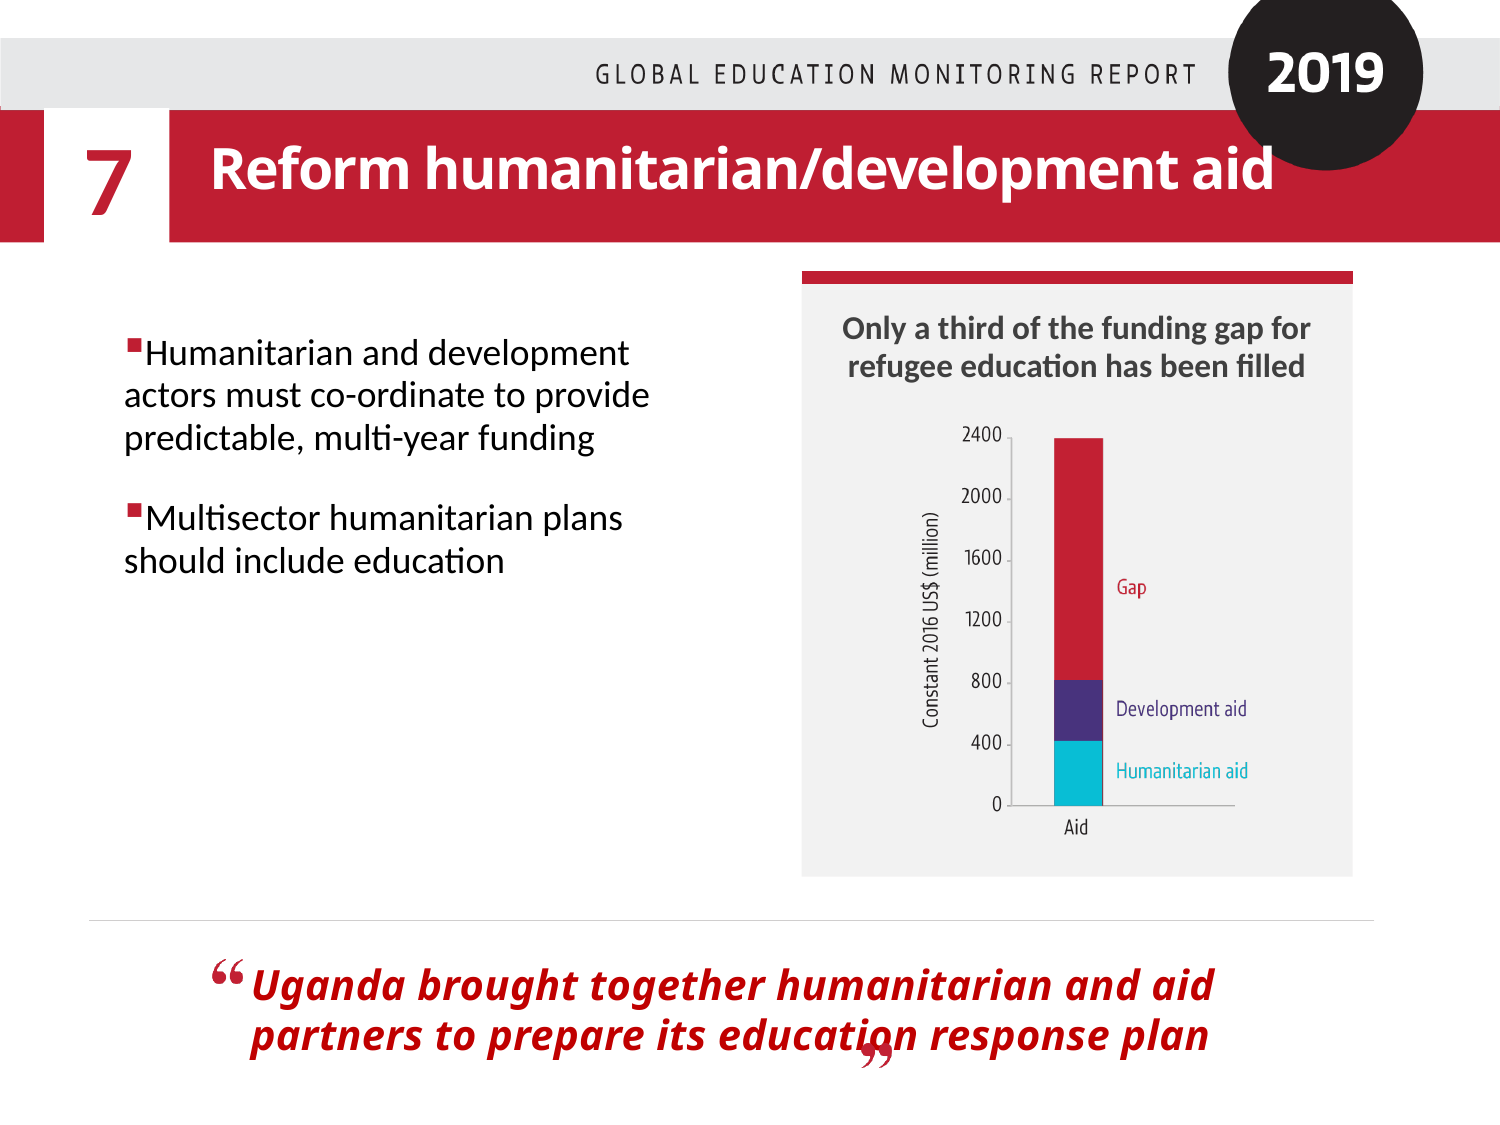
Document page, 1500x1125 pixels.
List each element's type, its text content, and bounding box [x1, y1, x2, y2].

text_box Reform humanitarian/development aid [195, 133, 1426, 252]
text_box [801, 277, 1353, 877]
text_box 7 [49, 108, 169, 243]
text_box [212, 951, 1277, 1068]
picture [919, 423, 1249, 840]
picture [0, 0, 1500, 186]
list Humanitarian and development actors must co-ordinate to provide predictable, multi-year funding Multisector humanitarian plans should include education [109, 323, 706, 852]
